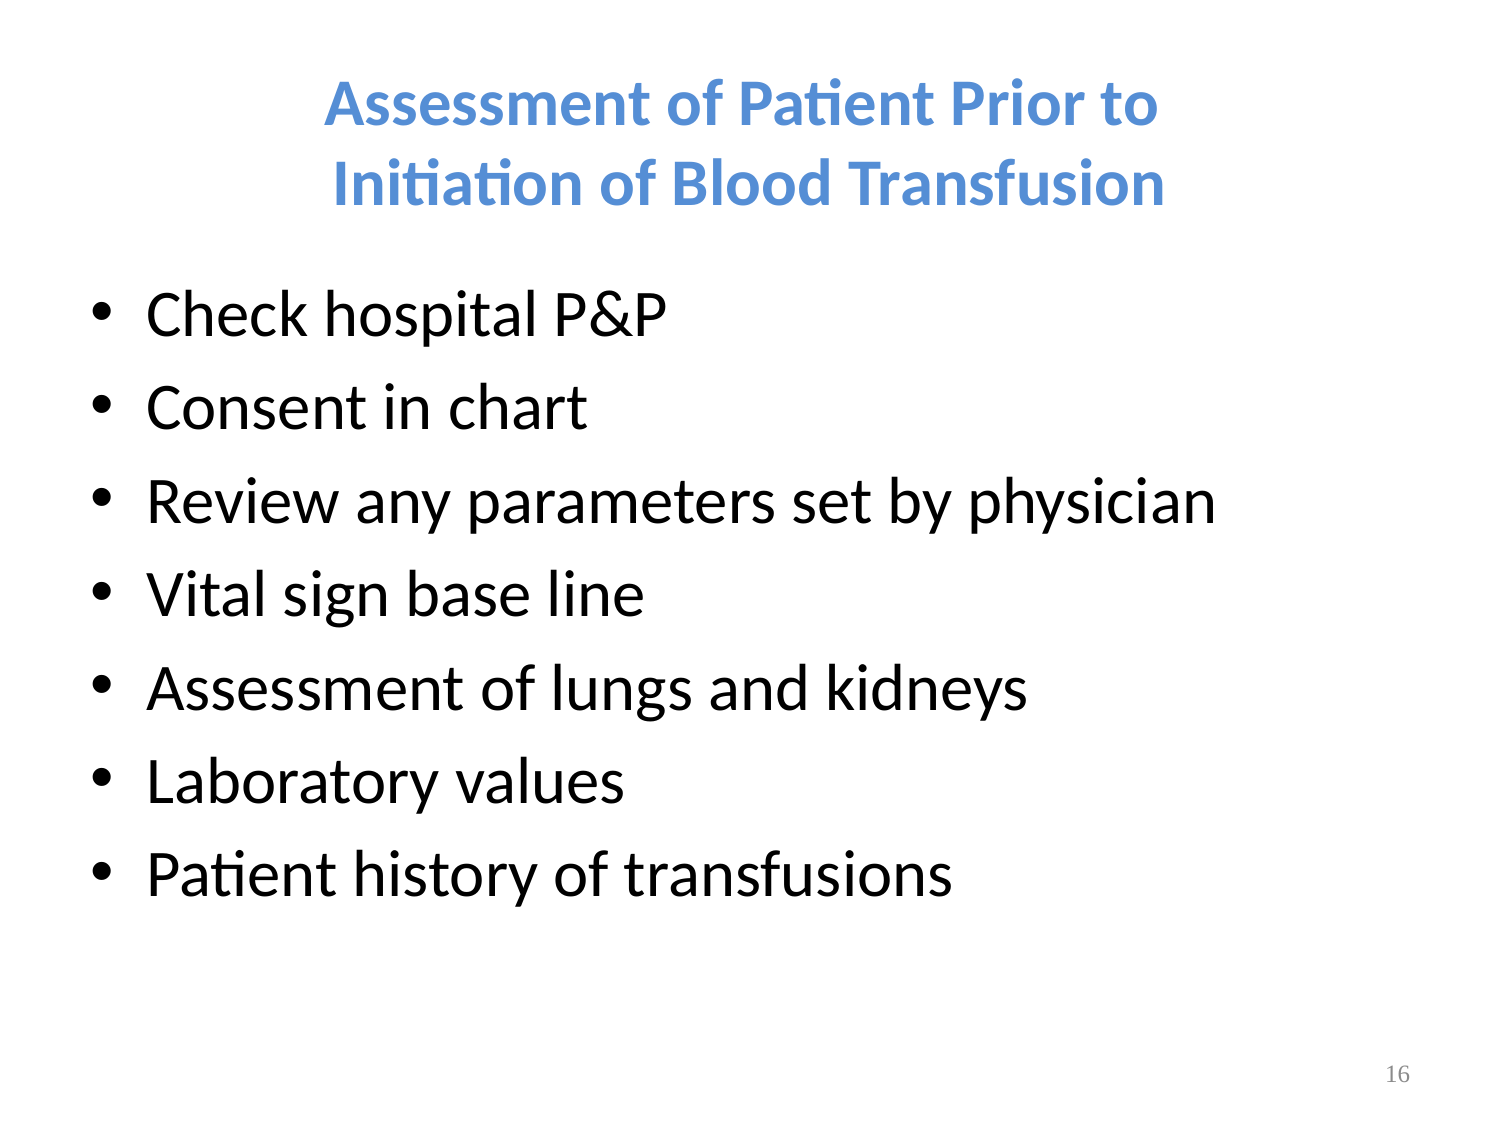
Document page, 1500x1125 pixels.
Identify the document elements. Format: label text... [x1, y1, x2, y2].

list Check hospital P&P Consent in chart Review any parameters set by physician Vital sign base line Assessment of lungs and kidneys Laboratory values Patient history of transfusions [75, 262, 1425, 1005]
title Assessment of Patient Prior to Initiation of Blood Transfusion [75, 45, 1425, 233]
slide_number 16 [1074, 1042, 1425, 1103]
